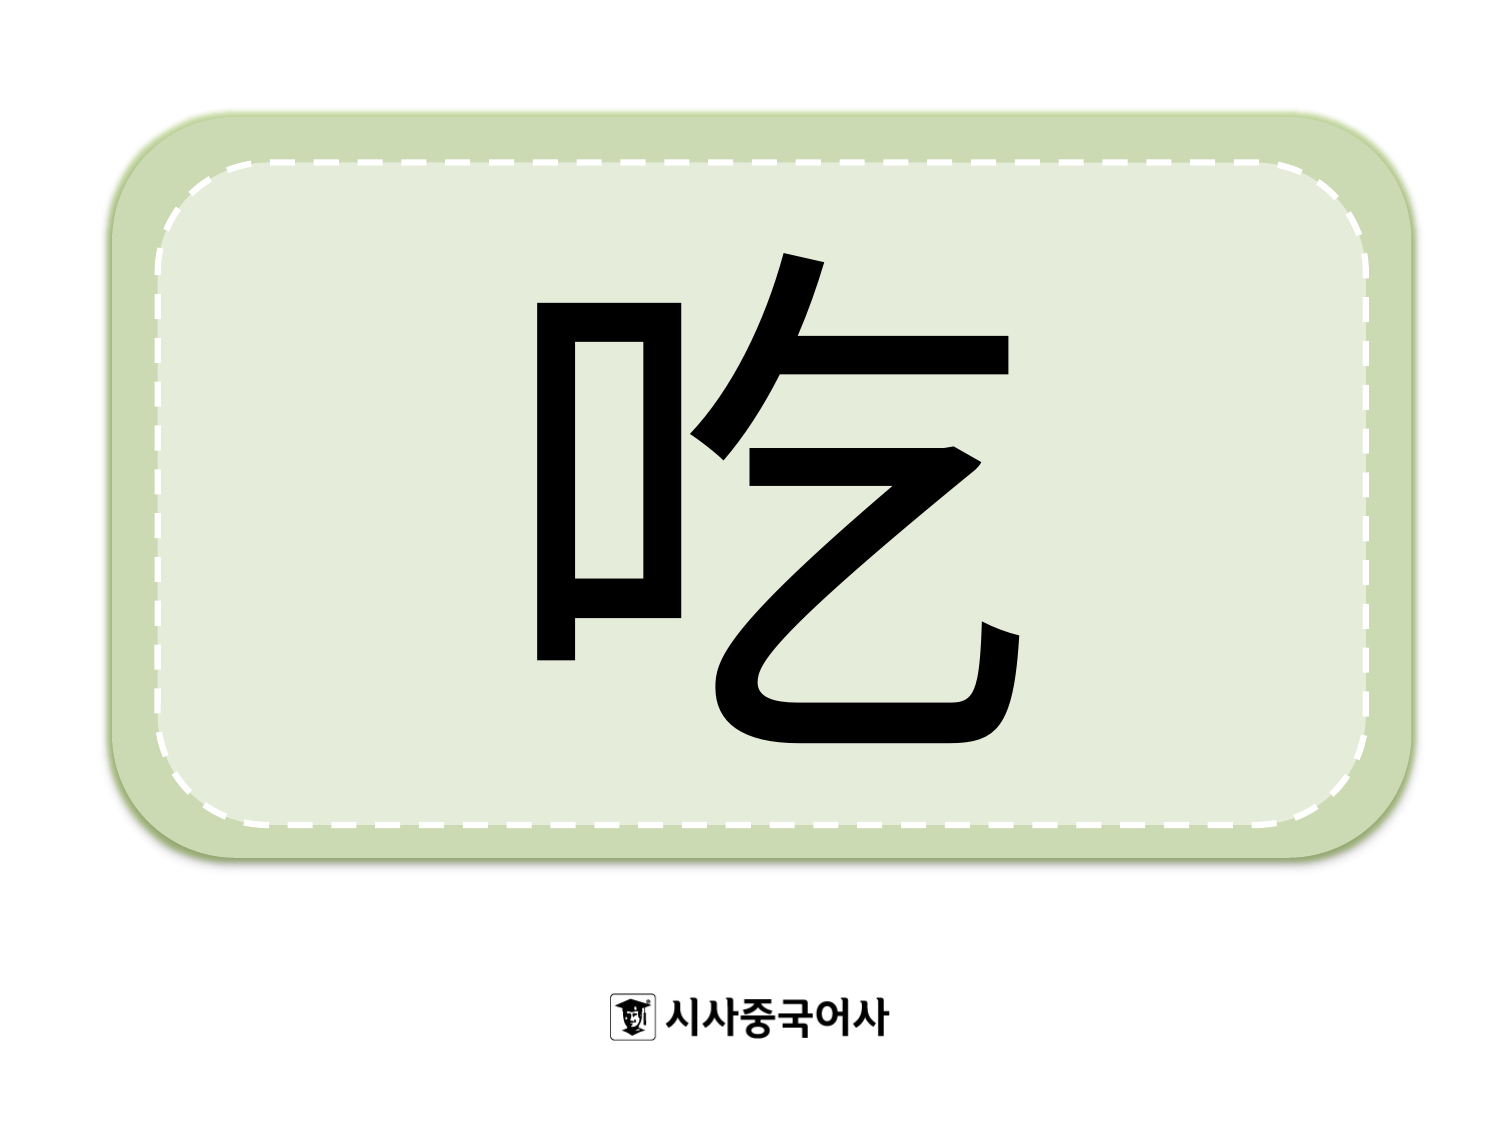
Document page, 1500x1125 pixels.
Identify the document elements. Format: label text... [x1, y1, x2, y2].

text_box 吃 [162, 160, 1371, 824]
picture [602, 987, 898, 1047]
